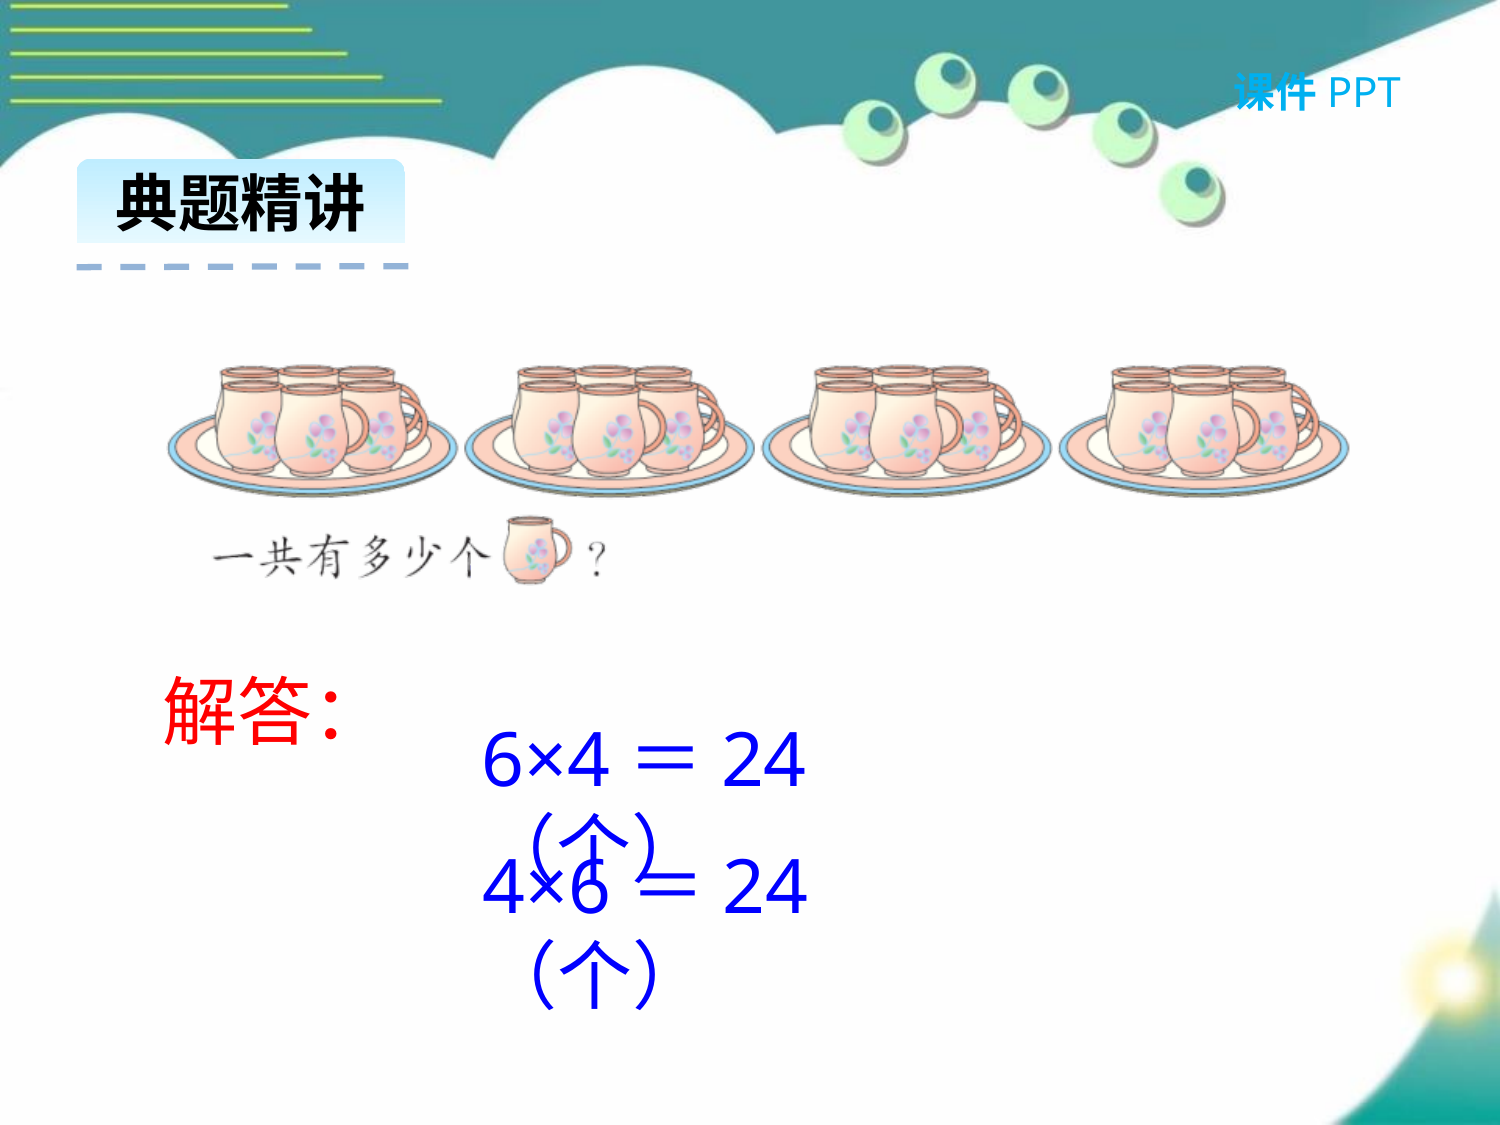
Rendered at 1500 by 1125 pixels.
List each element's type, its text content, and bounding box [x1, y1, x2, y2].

picture [0, 0, 1500, 1125]
text_box 6×4＝24（个） [466, 704, 1050, 899]
text_box 典题精讲 [76, 158, 405, 244]
text_box 课件PPT [1218, 58, 1418, 124]
text_box 4×6＝24（个） [468, 830, 1039, 1026]
text_box 解答： [147, 656, 538, 762]
